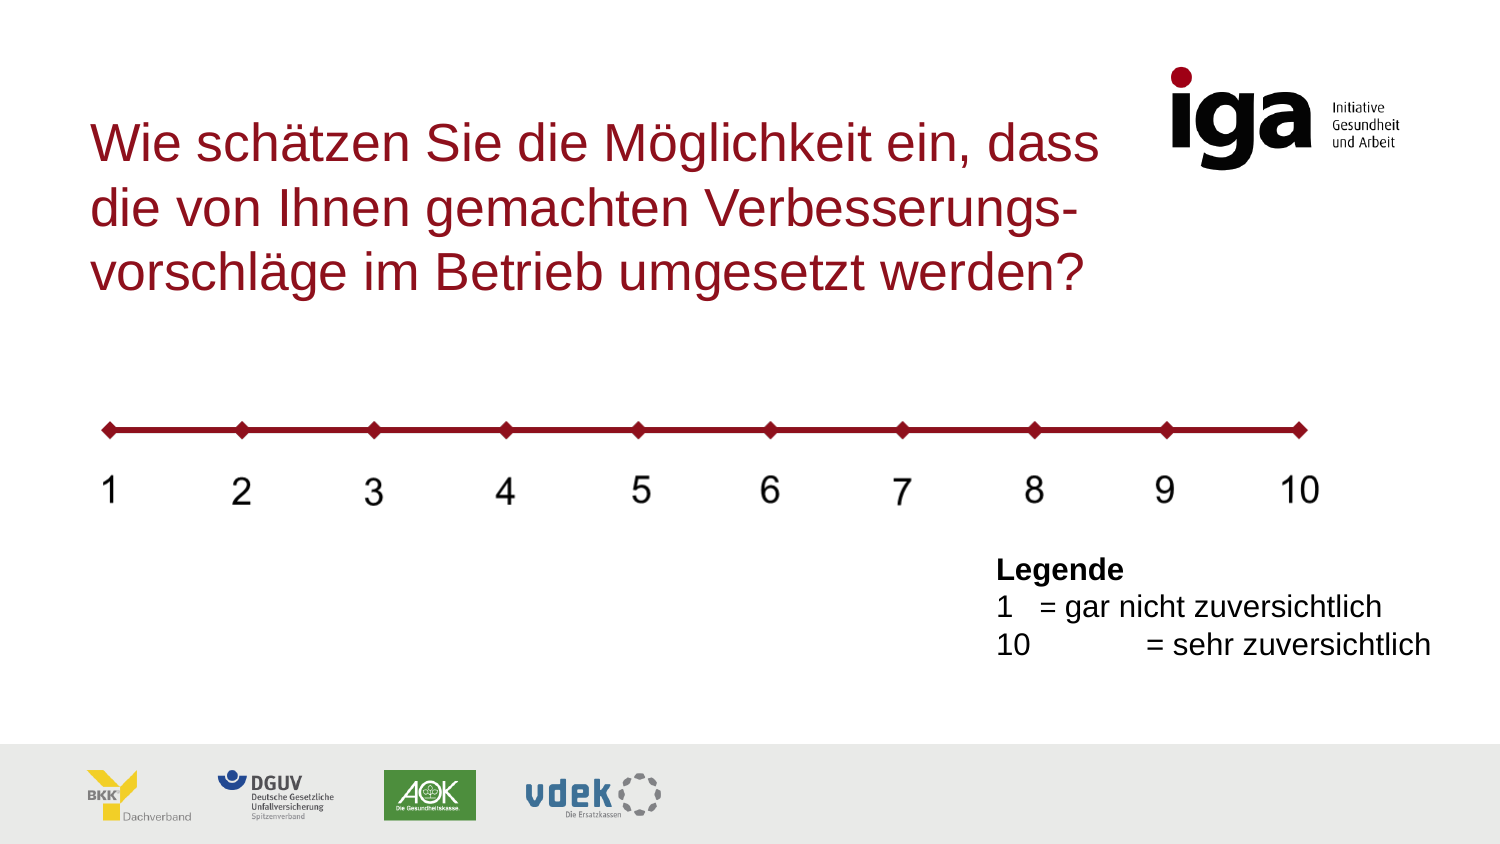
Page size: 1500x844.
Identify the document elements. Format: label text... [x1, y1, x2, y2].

title Wie schätzen Sie die Möglichkeit ein, dass die von Ihnen gemachten Verbesserungs- vorschläge im Betrieb umgesetzt werden? [75, 100, 1370, 309]
picture [74, 421, 1344, 538]
text_box Legende 1 = gar nicht zuversichtlich 10 = sehr zuversichtlich [981, 496, 1483, 669]
